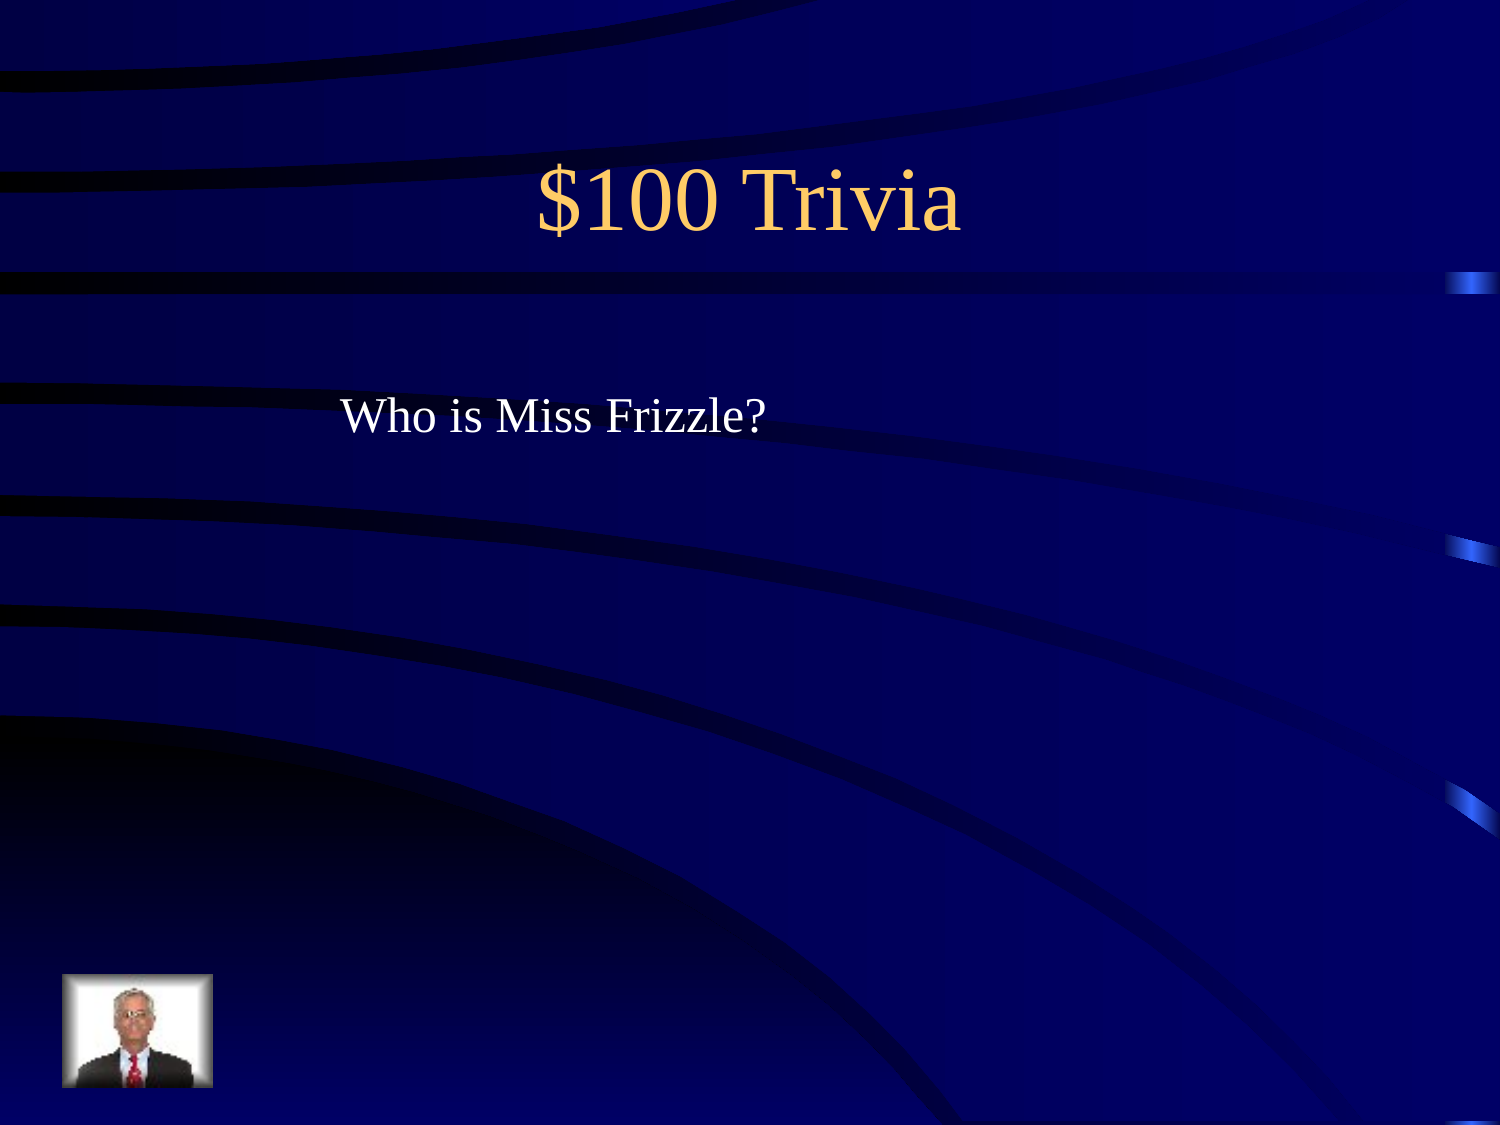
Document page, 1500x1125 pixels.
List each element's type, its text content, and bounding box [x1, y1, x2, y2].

title $100 Trivia [112, 99, 1388, 288]
picture [62, 974, 213, 1088]
text_box Who is Miss Frizzle? [324, 374, 1263, 450]
